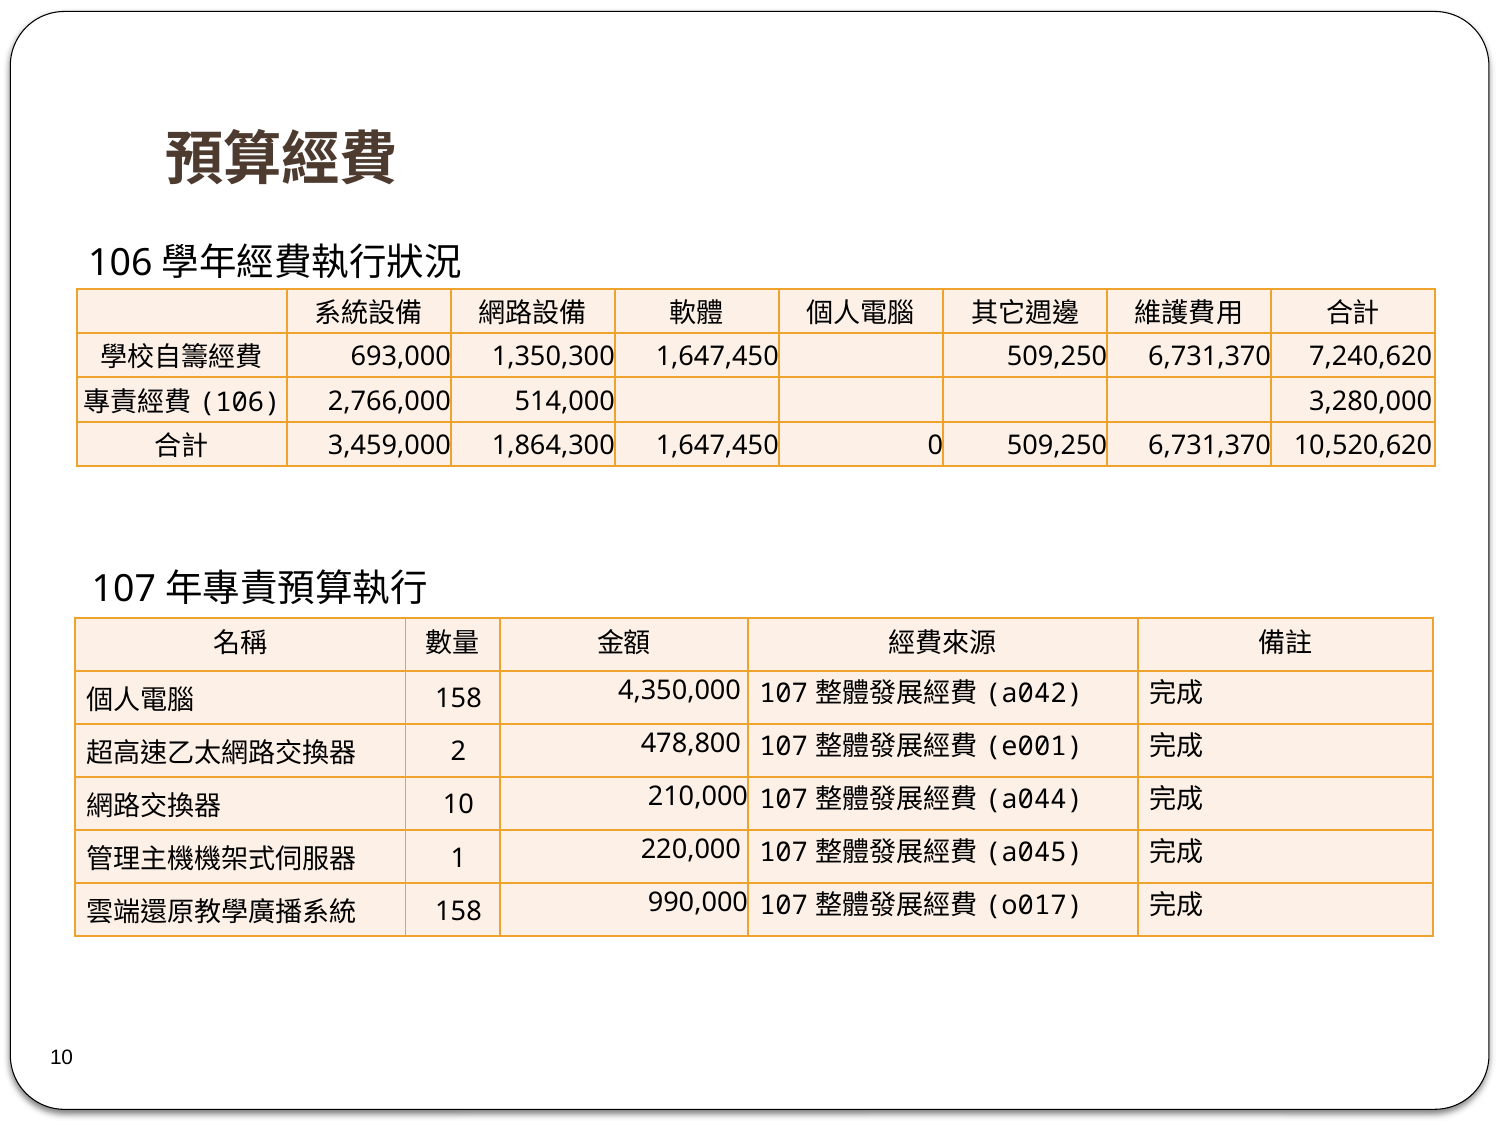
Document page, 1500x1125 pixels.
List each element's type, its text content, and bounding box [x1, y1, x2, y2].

table_cell 4,350,000 [501, 672, 747, 723]
table_cell 693,000 [288, 334, 450, 376]
table_cell 完成 [1139, 884, 1432, 935]
table_header 名稱 [76, 619, 405, 670]
table_cell [616, 378, 778, 421]
table_cell 7,240,620 [1272, 334, 1434, 376]
table_cell 管理主機機架式伺服器 [76, 831, 405, 882]
table_cell 超高速乙太網路交換器 [76, 725, 405, 776]
table_header 經費來源 [749, 619, 1137, 670]
table_cell 10 [406, 778, 499, 829]
table_cell 個人電腦 [76, 672, 405, 723]
table_cell 107整體發展經費(a042) [749, 672, 1137, 723]
table_cell 6,731,370 [1108, 423, 1270, 465]
table_cell 158 [406, 672, 499, 723]
table_cell 10,520,620 [1272, 423, 1434, 465]
table_cell 完成 [1139, 725, 1432, 776]
table_cell 107整體發展經費(a045) [749, 831, 1137, 882]
table_cell 2 [406, 725, 499, 776]
table_cell 專責經費(106) [78, 378, 286, 421]
table_cell 3,280,000 [1272, 378, 1434, 421]
table_header 系統設備 [288, 290, 450, 332]
table_header 網路設備 [452, 290, 614, 332]
table_cell 509,250 [944, 334, 1106, 376]
table_header 合計 [1272, 290, 1434, 332]
table_header 個人電腦 [780, 290, 942, 332]
table_cell 1,647,450 [616, 423, 778, 465]
table_cell [780, 334, 942, 376]
table_cell 107整體發展經費(a044) [749, 778, 1137, 829]
title 預算經費 [150, 19, 1425, 207]
table_cell 2,766,000 [288, 378, 450, 421]
table_cell 990,000 [501, 884, 747, 935]
table_header 數量 [406, 619, 499, 670]
text_box 107年專責預算執行 [76, 556, 550, 617]
table_cell 1 [406, 831, 499, 882]
table_cell 1,350,300 [452, 334, 614, 376]
slide_number 10 [23, 1018, 99, 1094]
table_cell 雲端還原教學廣播系統 [76, 884, 405, 935]
table_cell 完成 [1139, 778, 1432, 829]
table_cell 1,647,450 [616, 334, 778, 376]
table_header 其它週邊 [944, 290, 1106, 332]
table_cell [780, 378, 942, 421]
table_cell 514,000 [452, 378, 614, 421]
table_cell 509,250 [944, 423, 1106, 465]
table_cell 220,000 [501, 831, 747, 882]
table_cell [1108, 378, 1270, 421]
table_cell 107整體發展經費(o017) [749, 884, 1137, 935]
table_cell [944, 378, 1106, 421]
table_cell 網路交換器 [76, 778, 405, 829]
table_cell 完成 [1139, 672, 1432, 723]
table_cell 0 [780, 423, 942, 465]
table_header [78, 290, 286, 332]
table_cell 3,459,000 [288, 423, 450, 465]
table_cell 1,864,300 [452, 423, 614, 465]
table_cell 107整體發展經費(e001) [749, 725, 1137, 776]
table_cell 478,800 [501, 725, 747, 776]
table_cell 學校自籌經費 [78, 334, 286, 376]
table_cell 合計 [78, 423, 286, 465]
table_header 軟體 [616, 290, 778, 332]
table_cell 6,731,370 [1108, 334, 1270, 376]
table_cell 210,000 [501, 778, 747, 829]
table_header 備註 [1139, 619, 1432, 670]
table_header 金額 [501, 619, 747, 670]
table_header 維護費用 [1108, 290, 1270, 332]
table_cell 158 [406, 884, 499, 935]
text_box 106學年經費執行狀況 [73, 230, 477, 290]
table_cell 完成 [1139, 831, 1432, 882]
